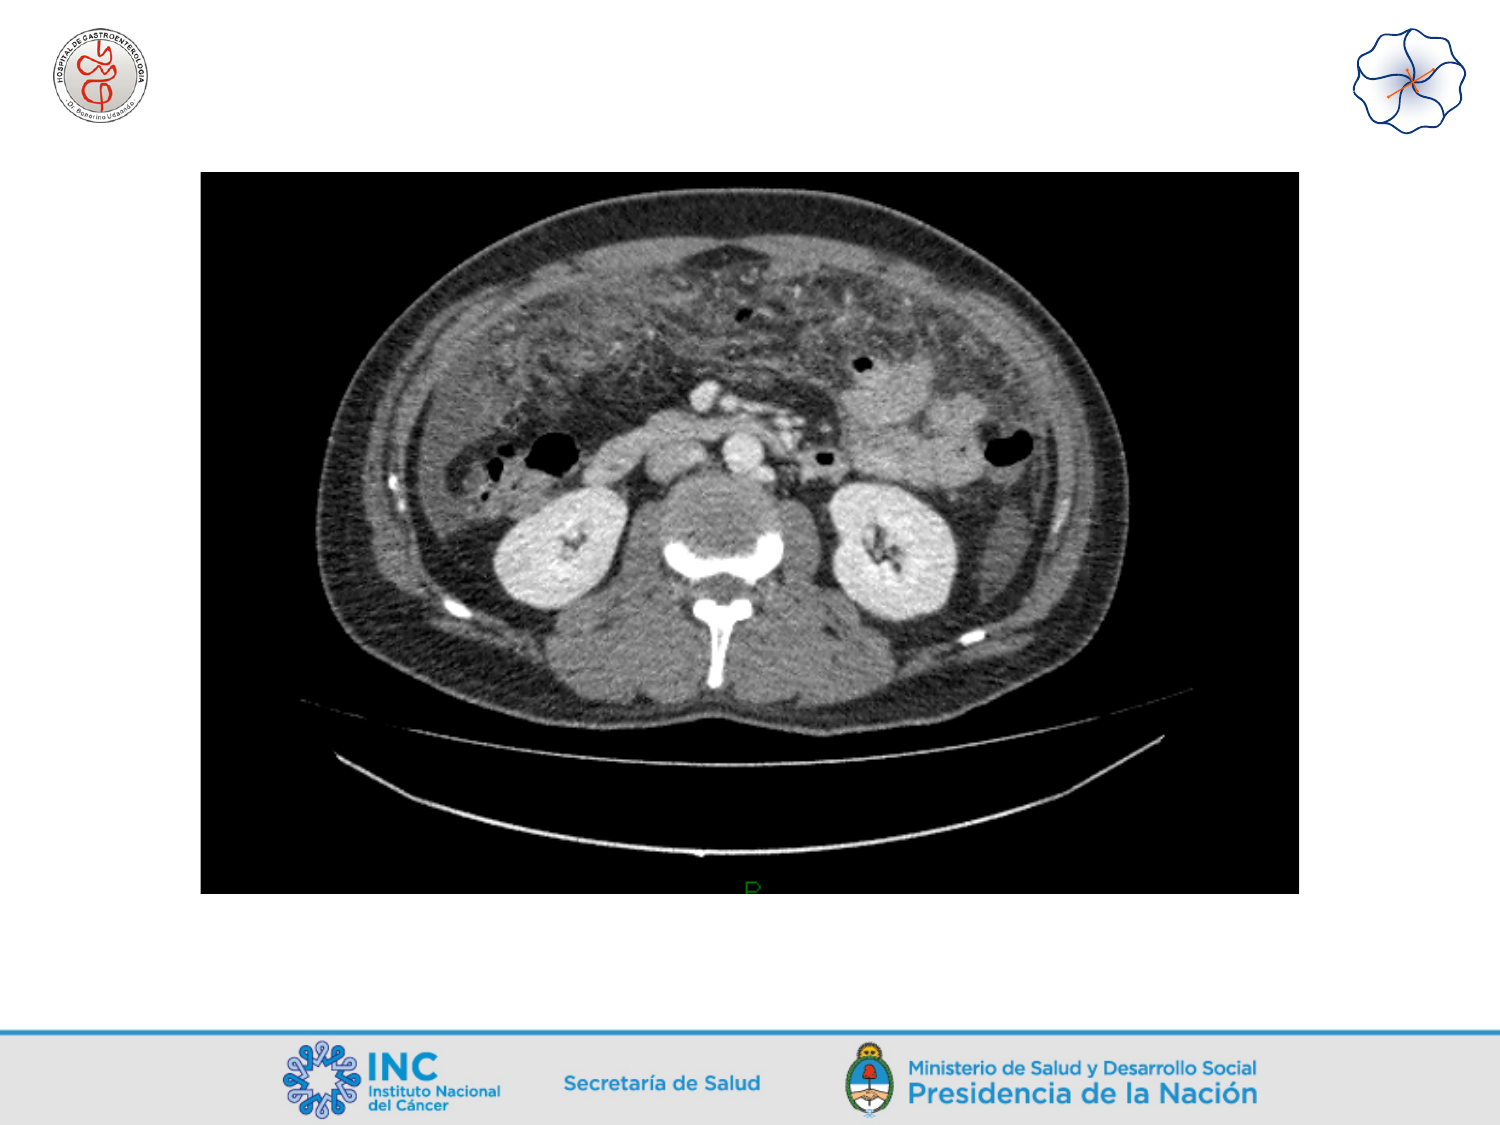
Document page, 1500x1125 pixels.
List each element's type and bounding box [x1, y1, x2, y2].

picture [200, 172, 1300, 894]
picture [52, 28, 148, 124]
picture [1352, 28, 1467, 135]
picture [0, 1027, 1500, 1125]
